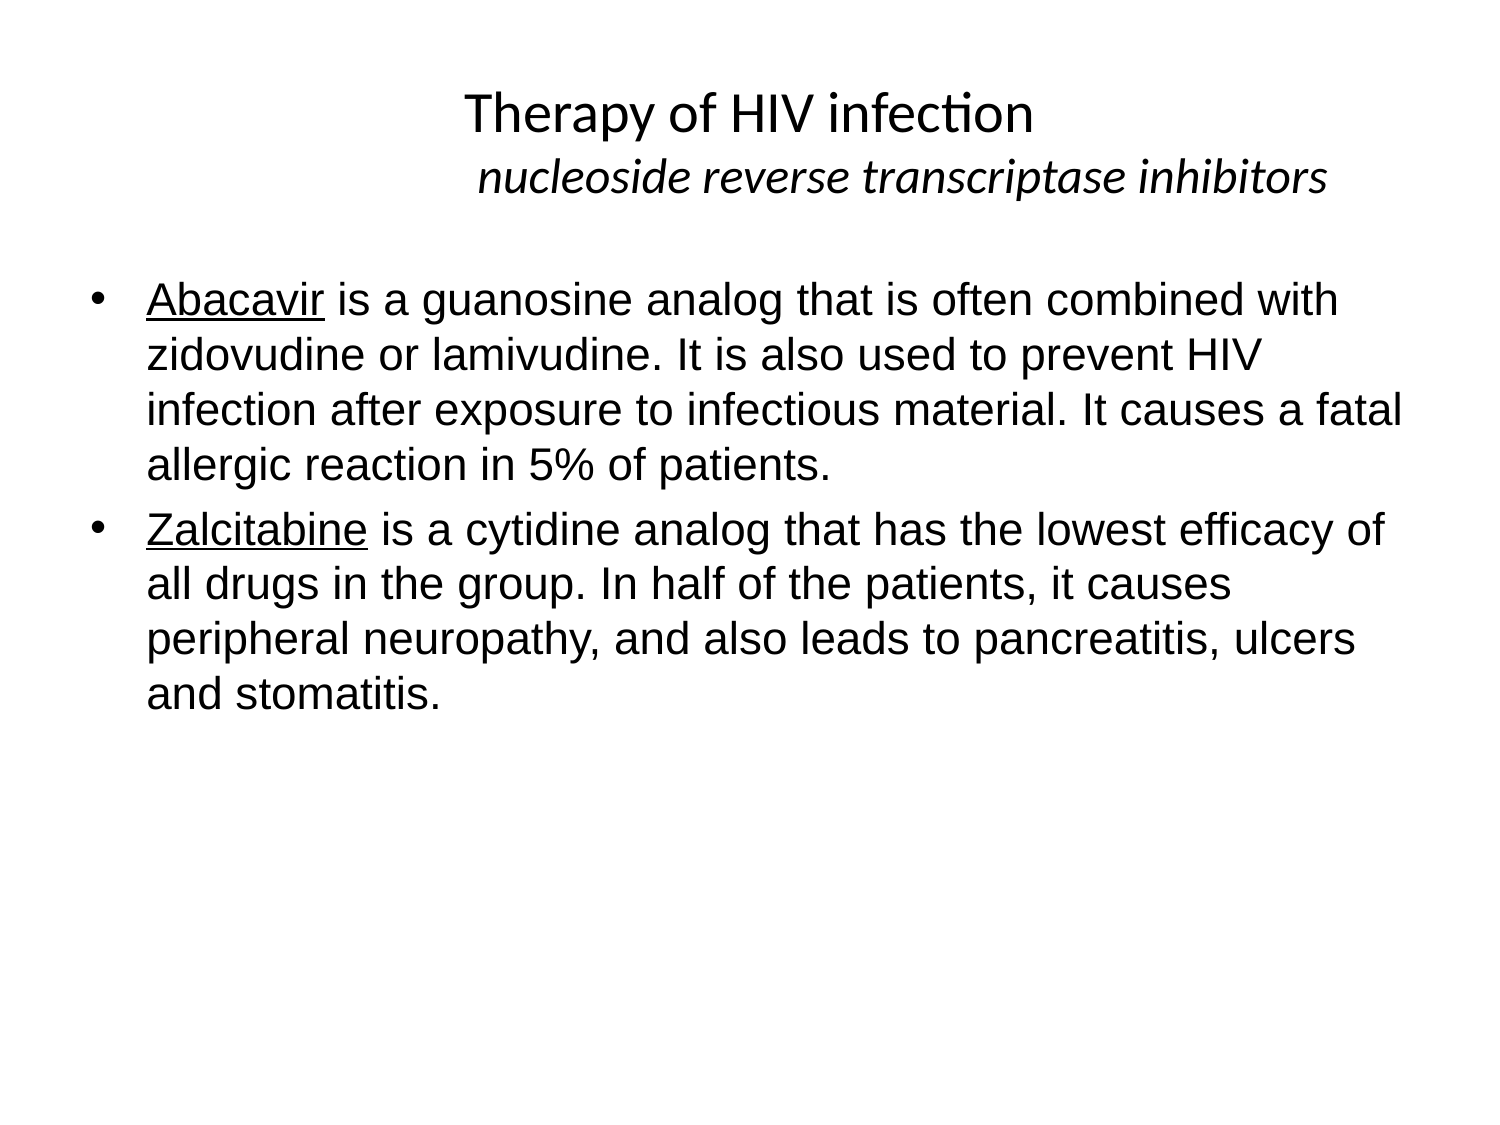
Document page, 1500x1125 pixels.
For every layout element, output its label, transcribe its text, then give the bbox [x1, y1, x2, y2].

list Abacavir is a guanosine analog that is often combined with zidovudine or lamivudine. It is also used to prevent HIV infection after exposure to infectious material. It causes a fatal allergic reaction in 5% of patients. Zalcitabine is a cytidine analog that has the lowest efficacy of all drugs in the group. In half of the patients, it causes peripheral neuropathy, and also leads to pancreatitis, ulcers and stomatitis. [75, 262, 1425, 1005]
title Therapy of HIV infection nucleoside reverse transcriptase inhibitors [75, 45, 1425, 233]
